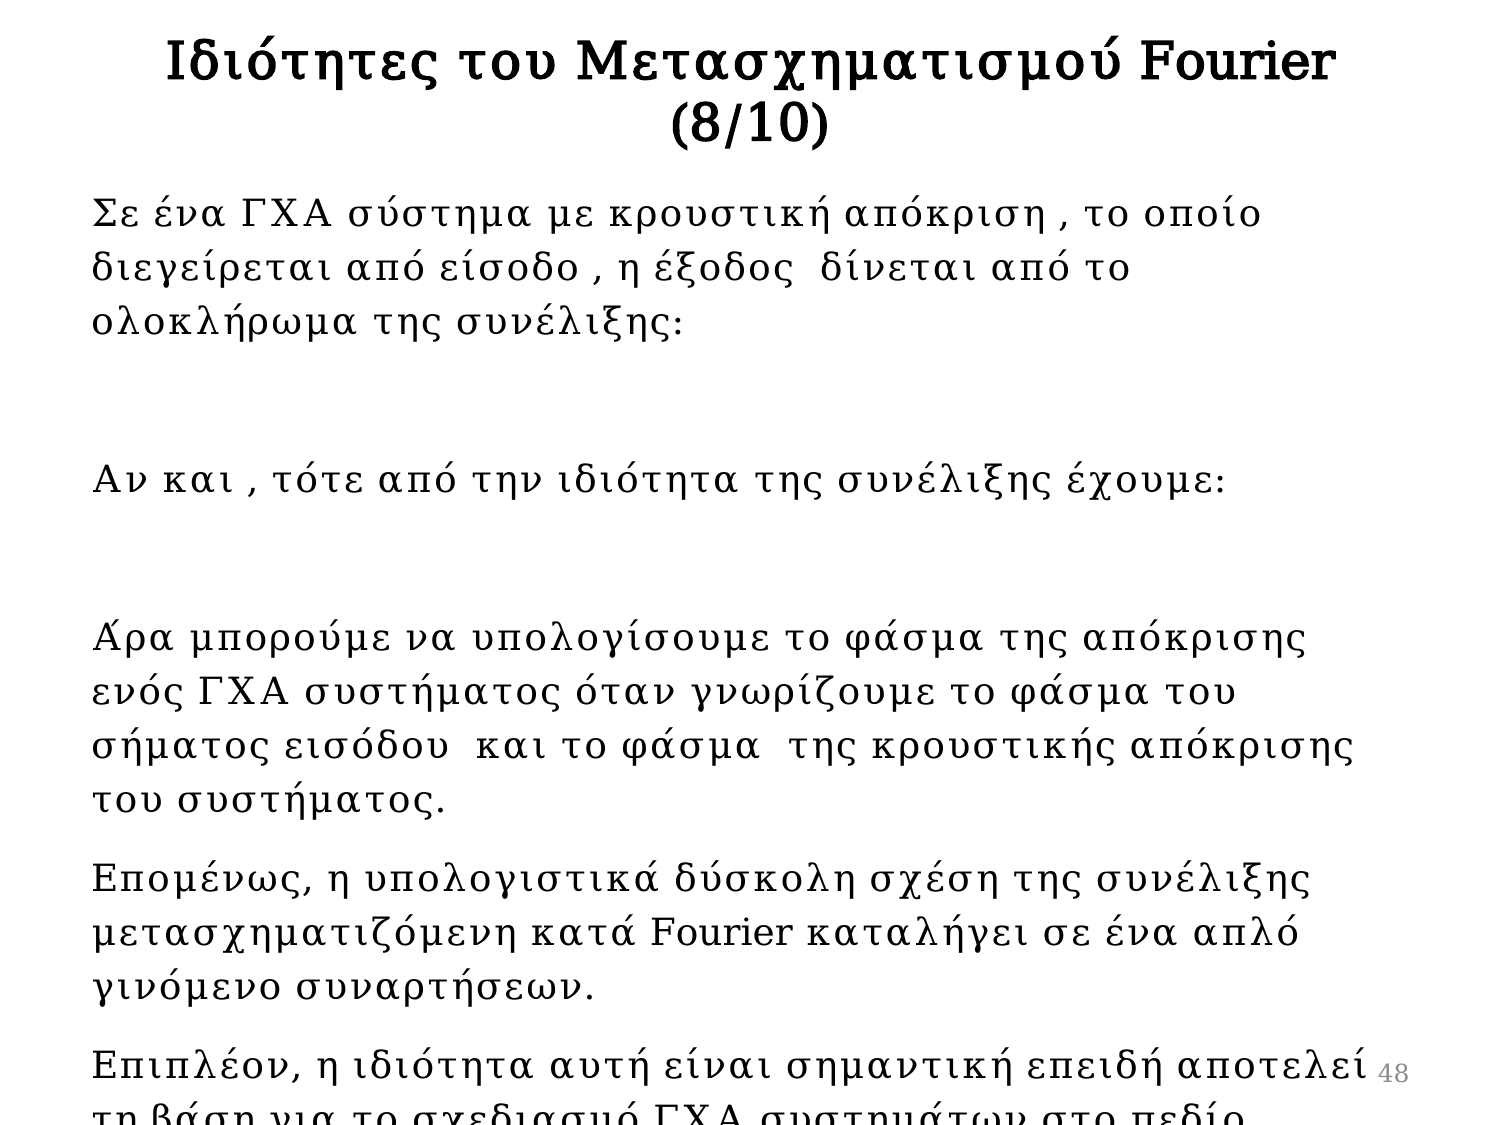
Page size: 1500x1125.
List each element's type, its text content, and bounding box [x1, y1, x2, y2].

title Ιδιότητες του Μετασχηματισμού Fourier (8/10) [75, 19, 1425, 159]
slide_number 48 [1222, 1042, 1425, 1103]
